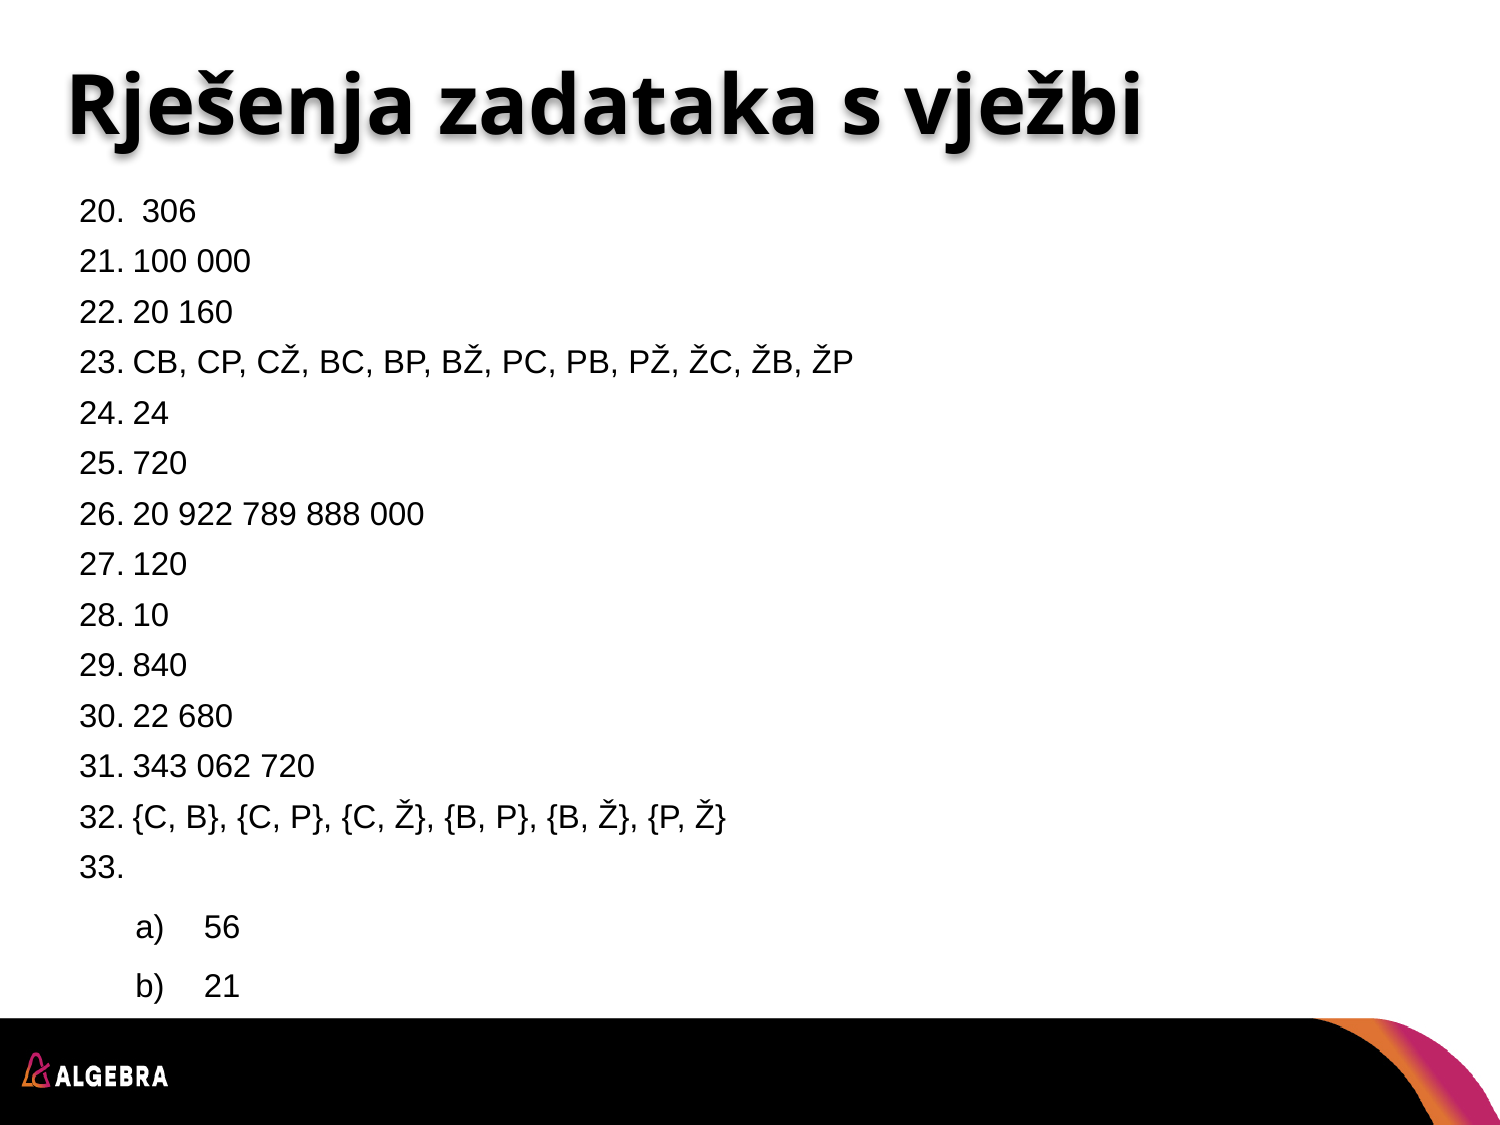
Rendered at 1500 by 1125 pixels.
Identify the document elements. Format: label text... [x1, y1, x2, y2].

title Rješenja zadataka s vježbi [65, 40, 1432, 161]
picture [0, 0, 1500, 1125]
list 306 100 000 20 160 CB, CP, CŽ, BC, BP, BŽ, PC, PB, PŽ, ŽC, ŽB, ŽP 24 720 20 922 789 888 000 120 10 840 22 680 343 062 720 {C, B}, {C, P}, {C, Ž}, {B, P}, {B, Ž}, {P, Ž} 56 21 [64, 181, 1450, 1018]
